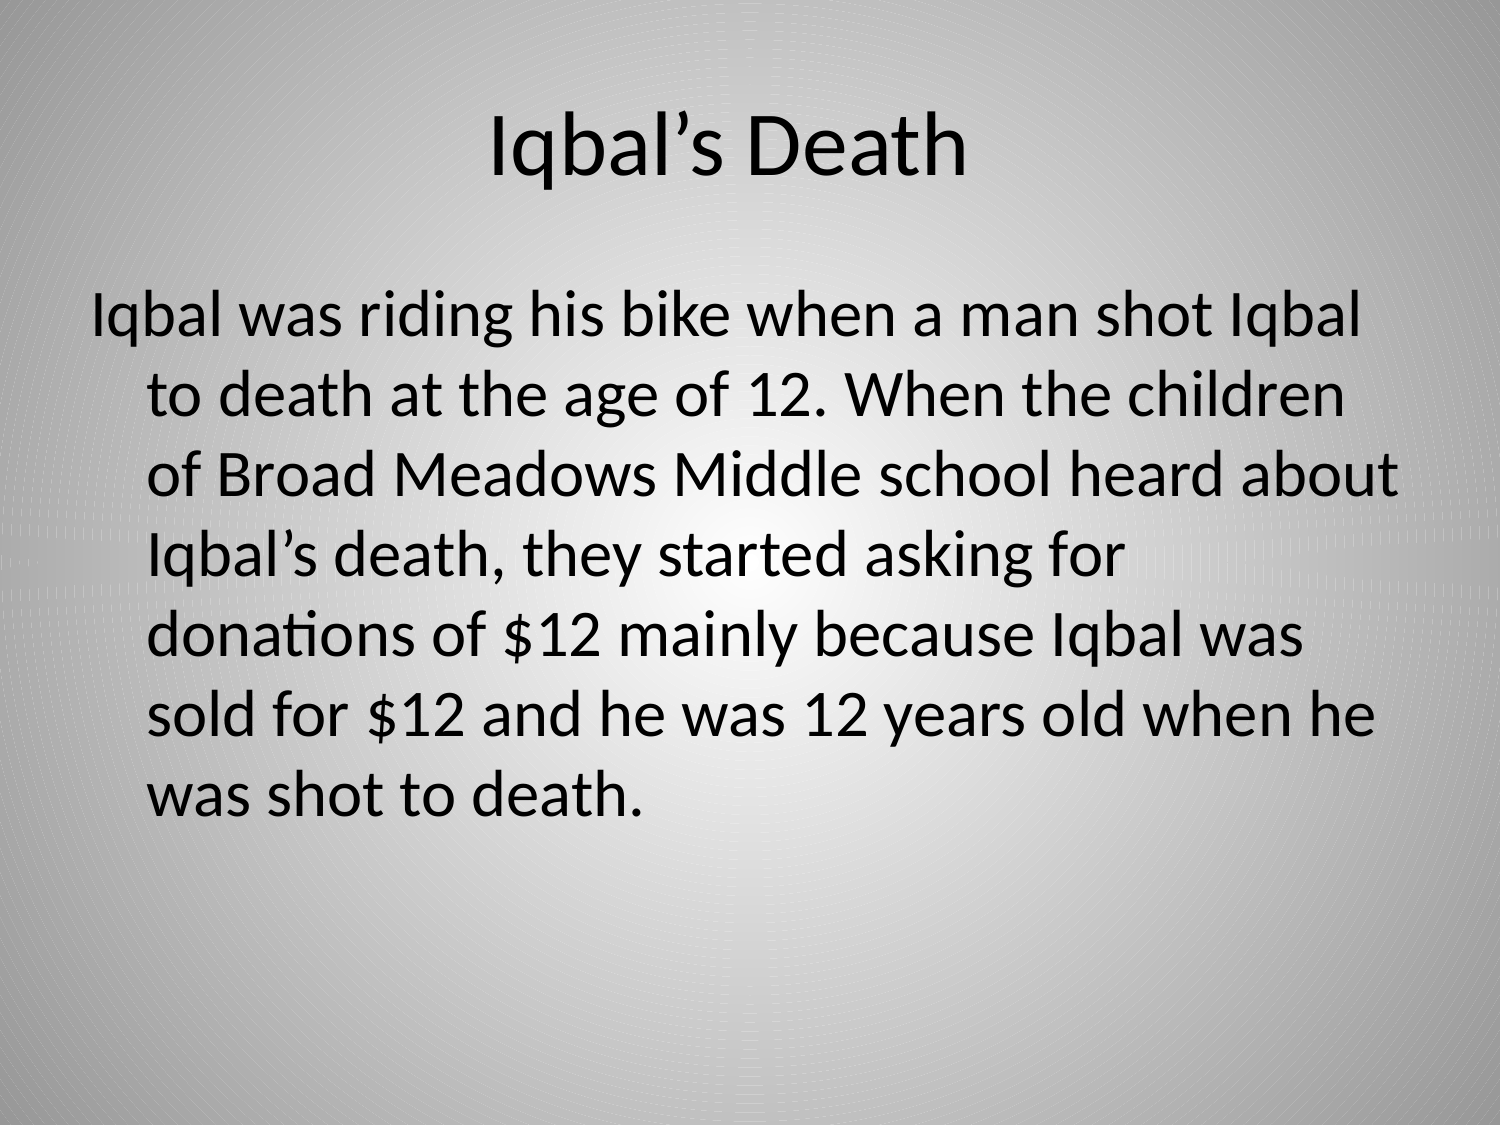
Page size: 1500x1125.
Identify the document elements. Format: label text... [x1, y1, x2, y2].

title Iqbal’s Death [75, 45, 1425, 233]
list Iqbal was riding his bike when a man shot Iqbal to death at the age of 12. When the children of Broad Meadows Middle school heard about Iqbal’s death, they started asking for donations of $12 mainly because Iqbal was sold for $12 and he was 12 years old when he was shot to death. [75, 262, 1425, 1005]
